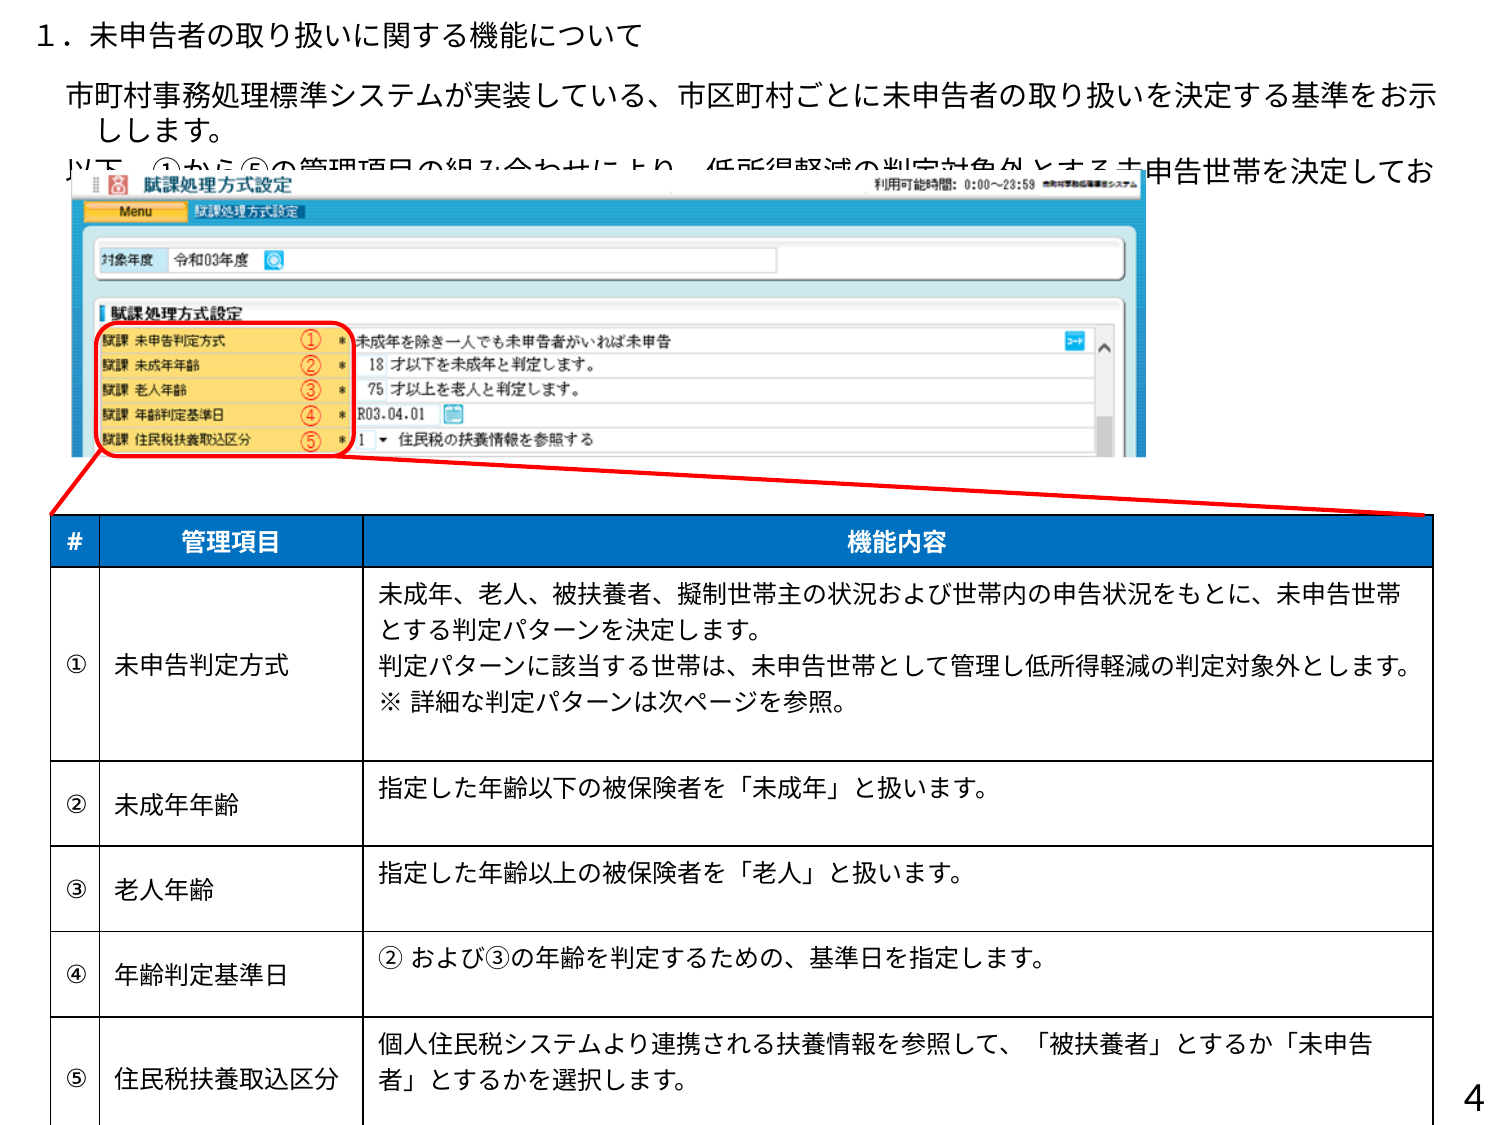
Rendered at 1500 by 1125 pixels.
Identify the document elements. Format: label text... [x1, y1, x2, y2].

table_cell 指定した年齢以下の被保険者を「未成年」と扱います。 [364, 762, 1432, 845]
table_cell ① [51, 568, 99, 760]
text_box 市町村事務処理標準システムが実装している、市区町村ごとに未申告者の取り扱いを決定する基準をお示しします。 以下、①から⑤の管理項目の組み合わせにより、低所得軽減の判定対象外とする未申告世帯を決定しております。 [50, 62, 1473, 238]
text_box １．未申告者の取り扱いに関する機能について [16, 2, 1440, 62]
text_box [50, 447, 102, 516]
table_cell ④ [51, 932, 99, 1016]
table_cell 老人年齢 [100, 847, 362, 931]
picture [71, 170, 1146, 469]
slide_number 4 [1434, 1065, 1500, 1125]
table_cell 年齢判定基準日 [100, 932, 362, 1016]
table_cell 指定した年齢以上の被保険者を「老人」と扱います。 [364, 847, 1432, 931]
table_cell ③ [51, 847, 99, 931]
table_header 管理項目 [100, 516, 362, 566]
table_cell ② [51, 762, 99, 845]
table_cell 個人住民税システムより連携される扶養情報を参照して、「被扶養者」とするか「未申告者」とするかを選択します。 [364, 1018, 1432, 1125]
table_header 機能内容 [364, 516, 1432, 566]
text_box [335, 456, 1425, 516]
table_cell ②および③の年齢を判定するための、基準日を指定します。 [364, 932, 1432, 1016]
table_cell 未成年、老人、被扶養者、擬制世帯主の状況および世帯内の申告状況をもとに、未申告世帯とする判定パターンを決定します。 判定パターンに該当する世帯は、未申告世帯として管理し低所得軽減の判定対象外とします。 ※詳細な判定パターンは次ページを参照。 [364, 568, 1432, 760]
table_cell ⑤ [51, 1018, 99, 1125]
table_cell 住民税扶養取込区分 [100, 1018, 362, 1125]
table_header # [51, 516, 99, 566]
table_cell 未成年年齢 [100, 762, 362, 845]
table_cell 未申告判定方式 [100, 568, 362, 760]
